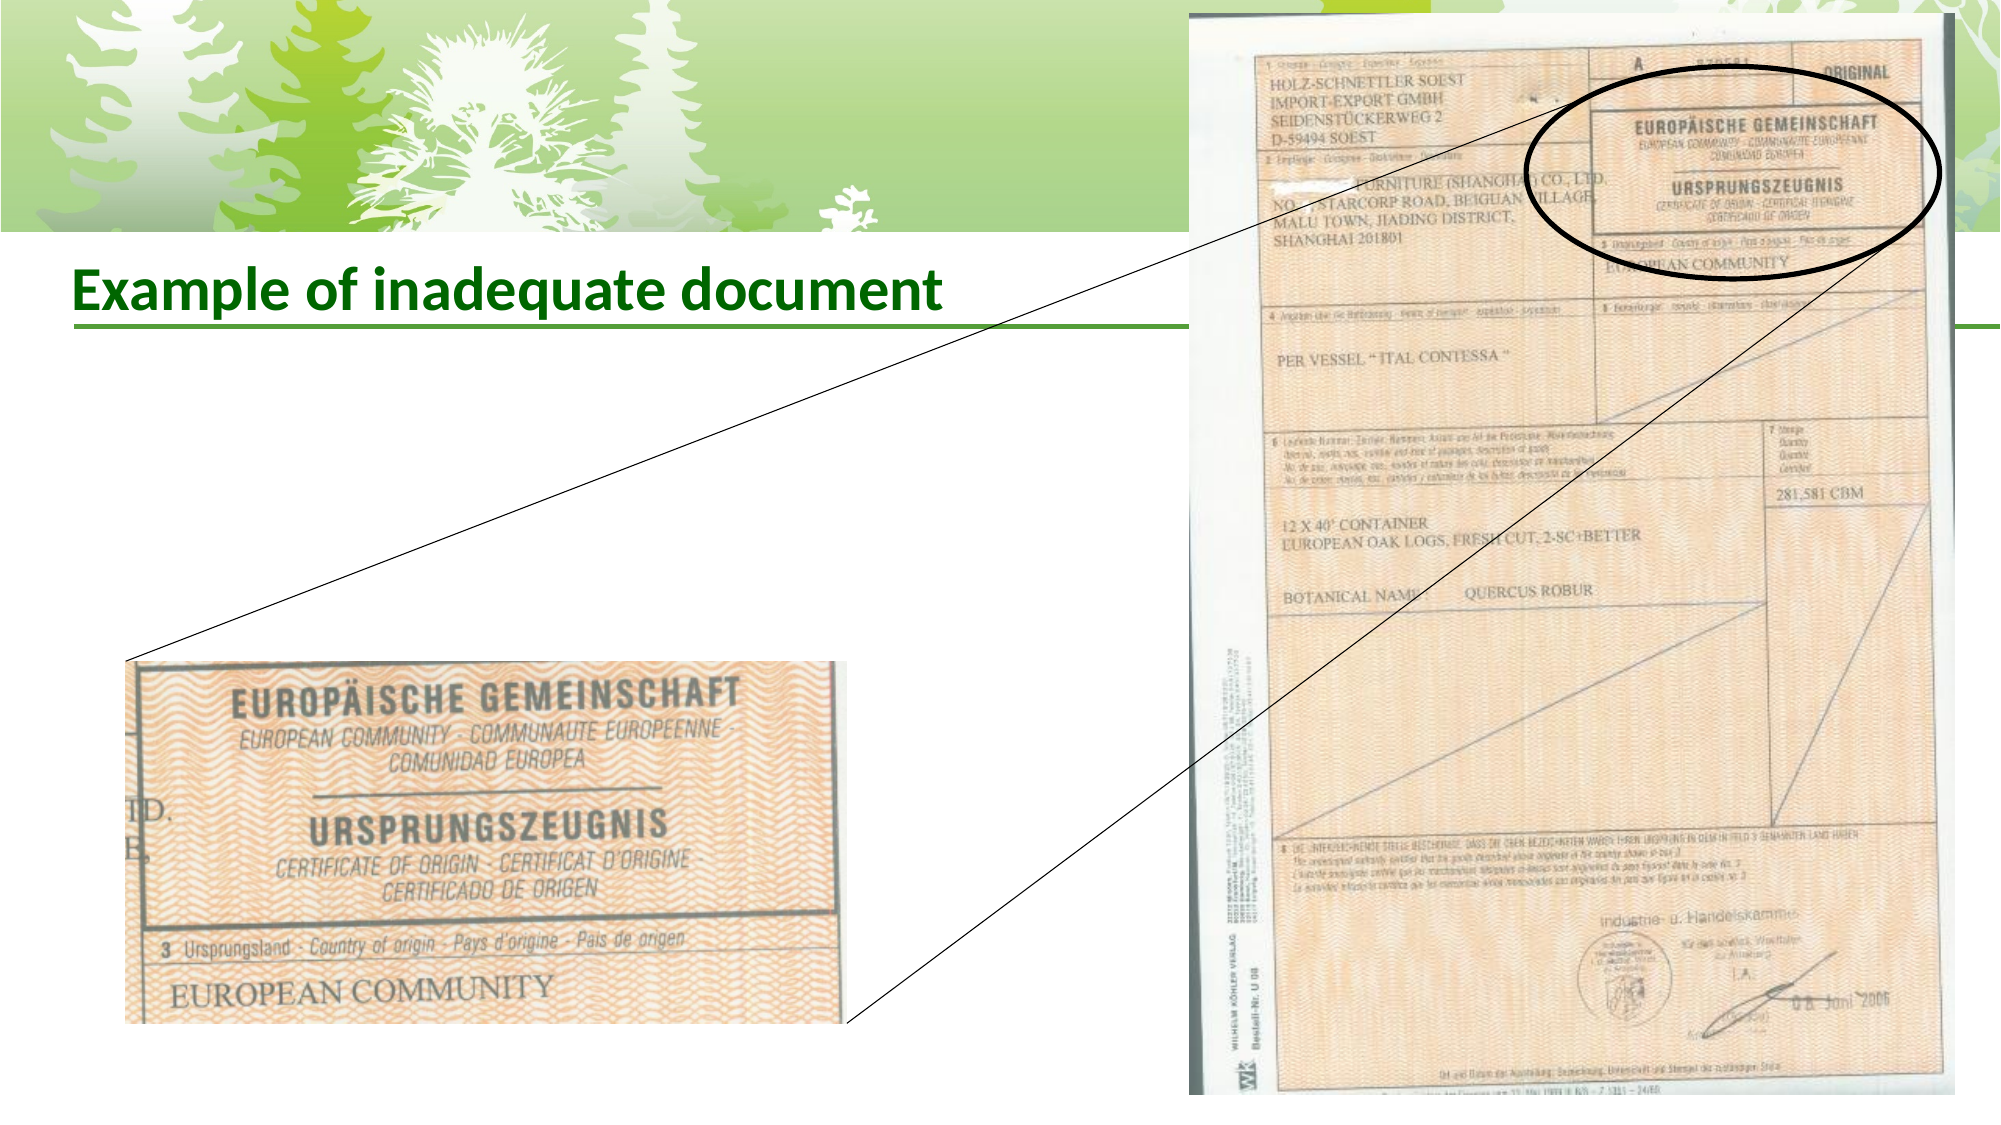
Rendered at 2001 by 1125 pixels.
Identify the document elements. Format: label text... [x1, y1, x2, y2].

picture [0, 0, 2000, 1095]
title Example of inadequate document [56, 181, 125, 399]
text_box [125, 13, 1954, 1095]
